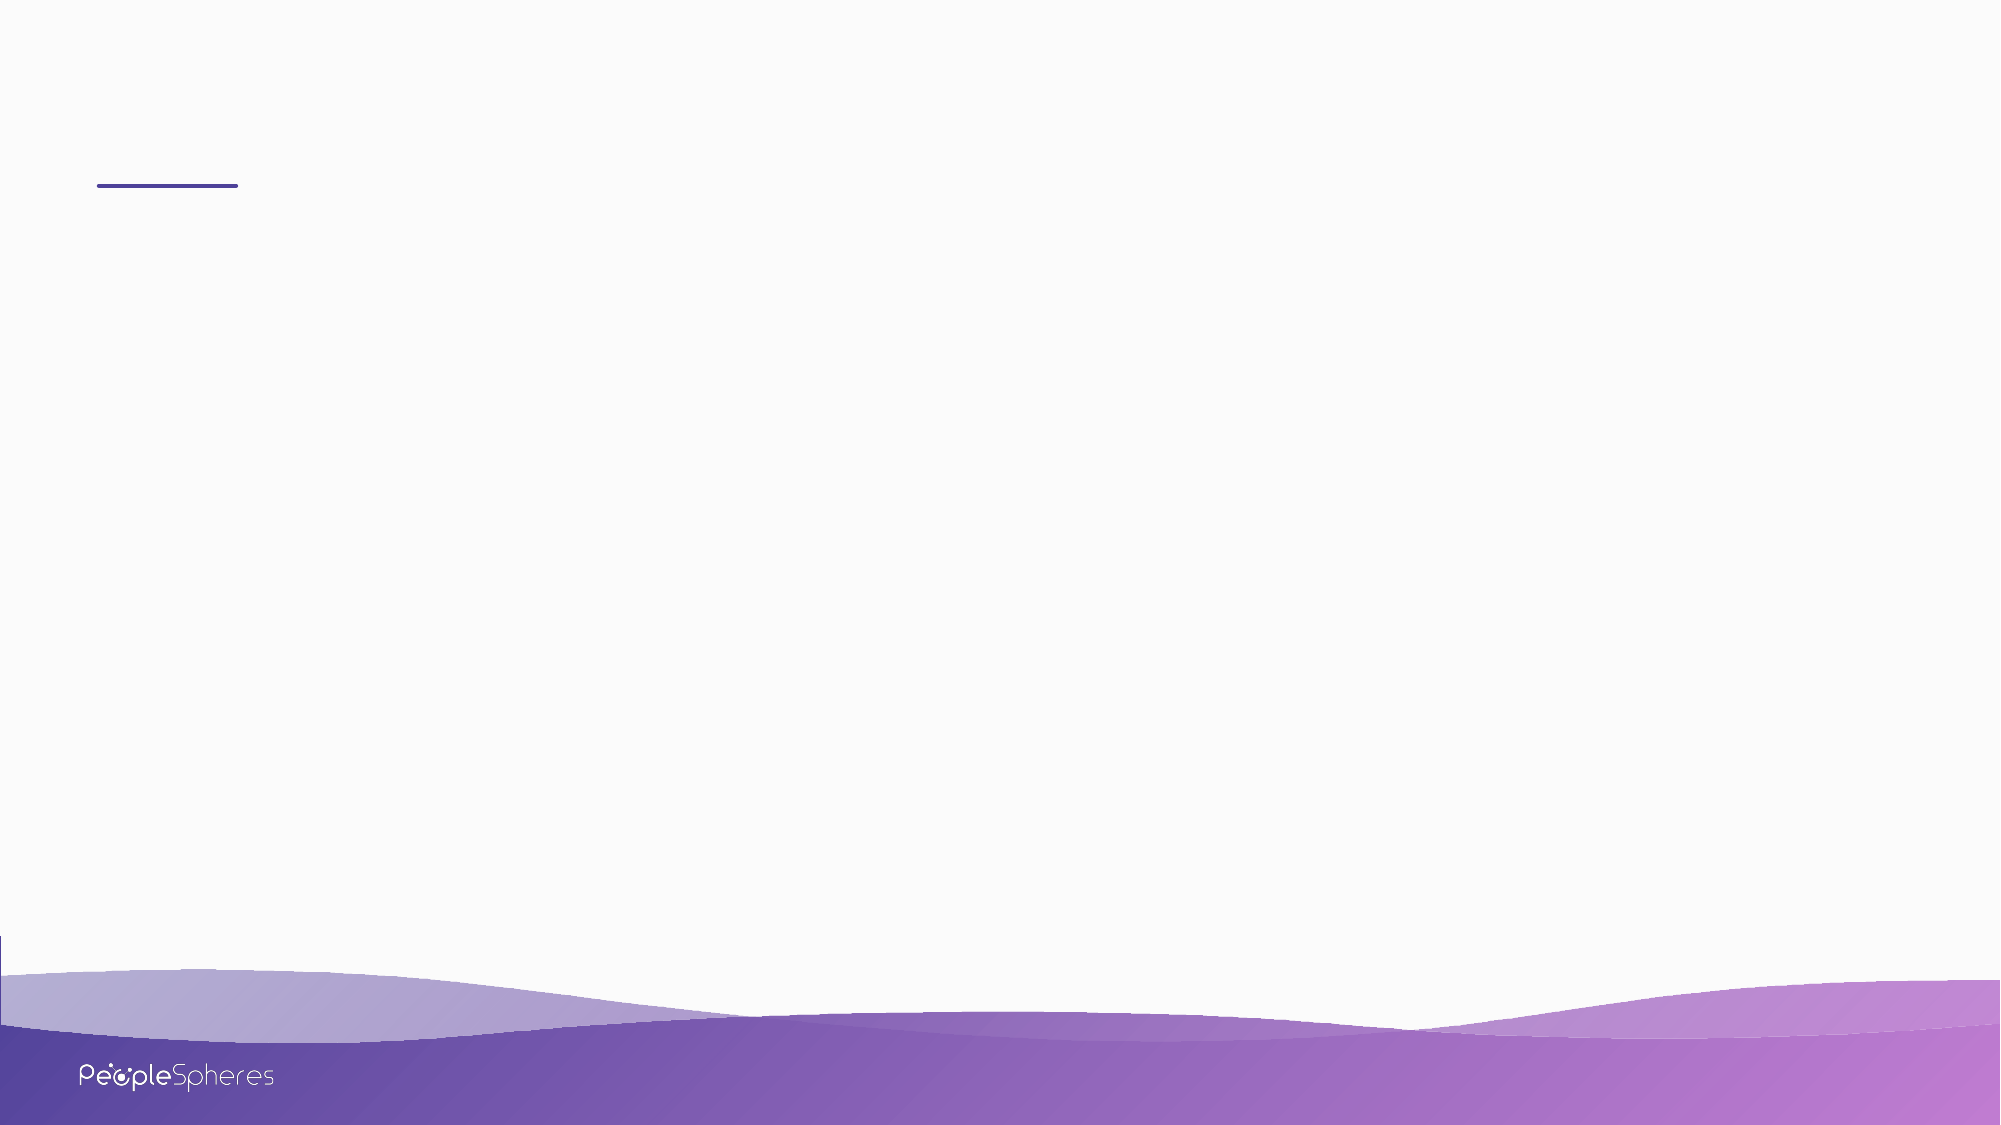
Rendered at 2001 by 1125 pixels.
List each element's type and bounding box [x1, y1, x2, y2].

picture [79, 1063, 274, 1093]
